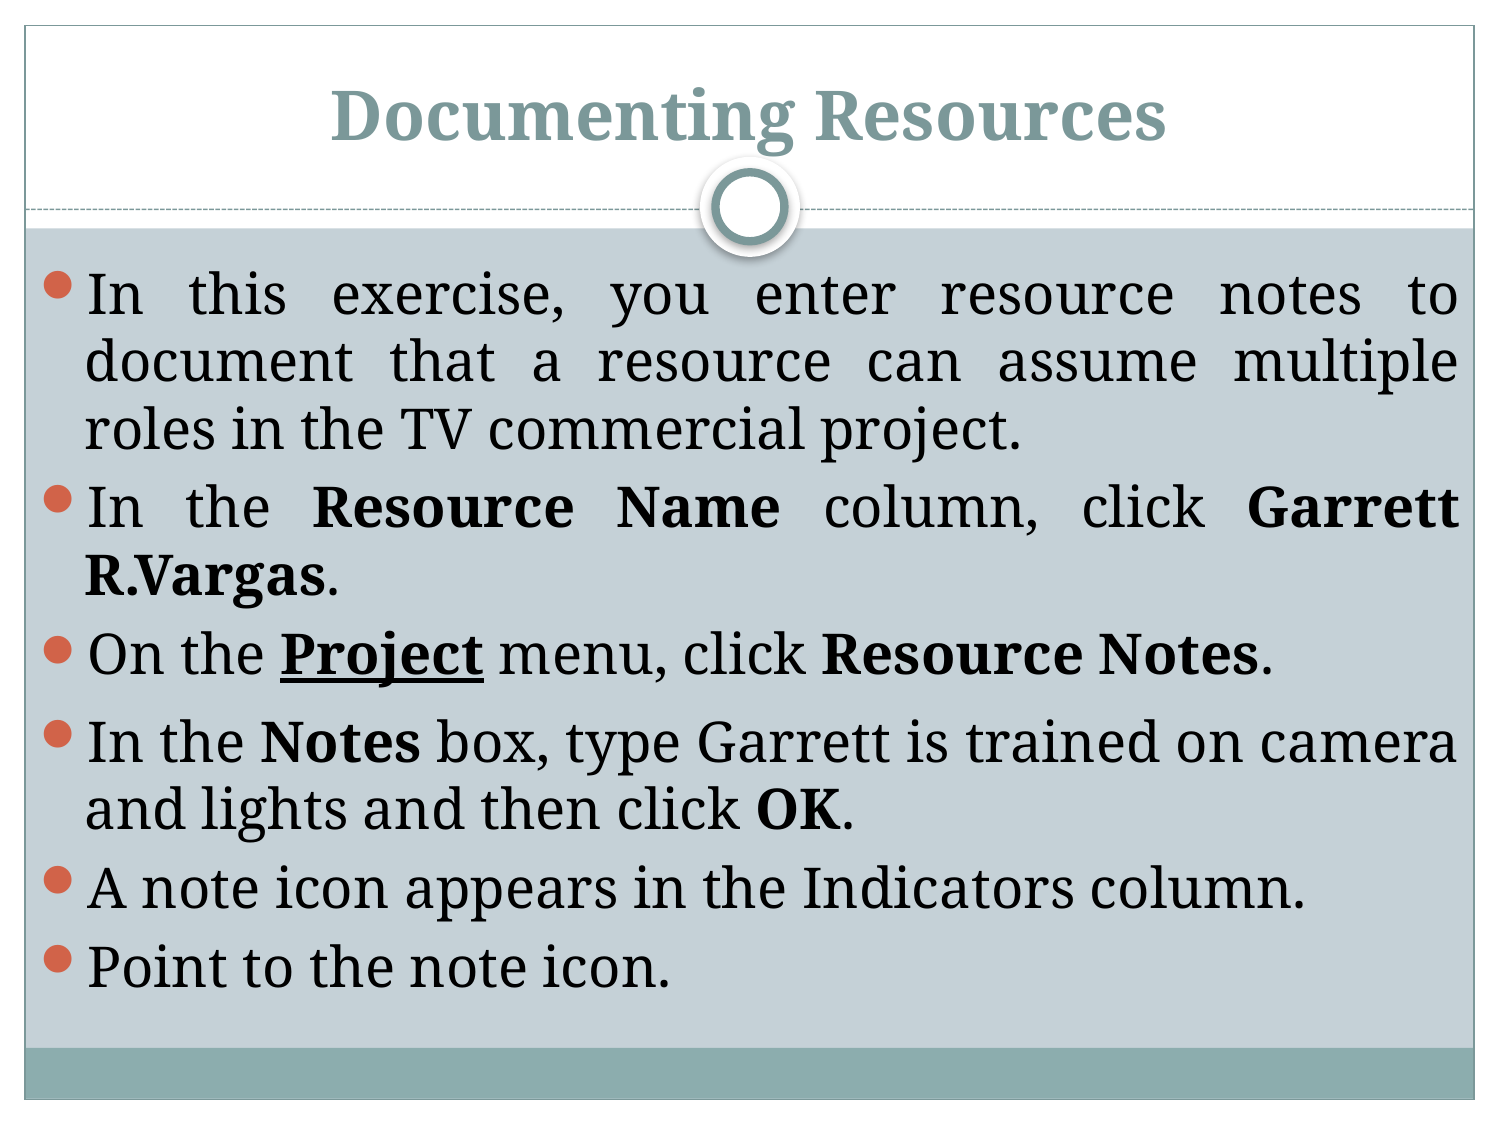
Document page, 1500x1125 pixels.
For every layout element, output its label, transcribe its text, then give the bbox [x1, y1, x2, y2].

list In this exercise, you enter resource notes to document that a resource can assume multiple roles in the TV commercial project. In the Resource Name column, click Garrett R.Vargas. On the Project menu, click Resource Notes. In the Notes box, type Garrett is trained on camera and lights and then click OK. A note icon appears in the Indicators column. Point to the note icon. [24, 250, 1475, 1088]
title Documenting Resources [49, 37, 1450, 162]
